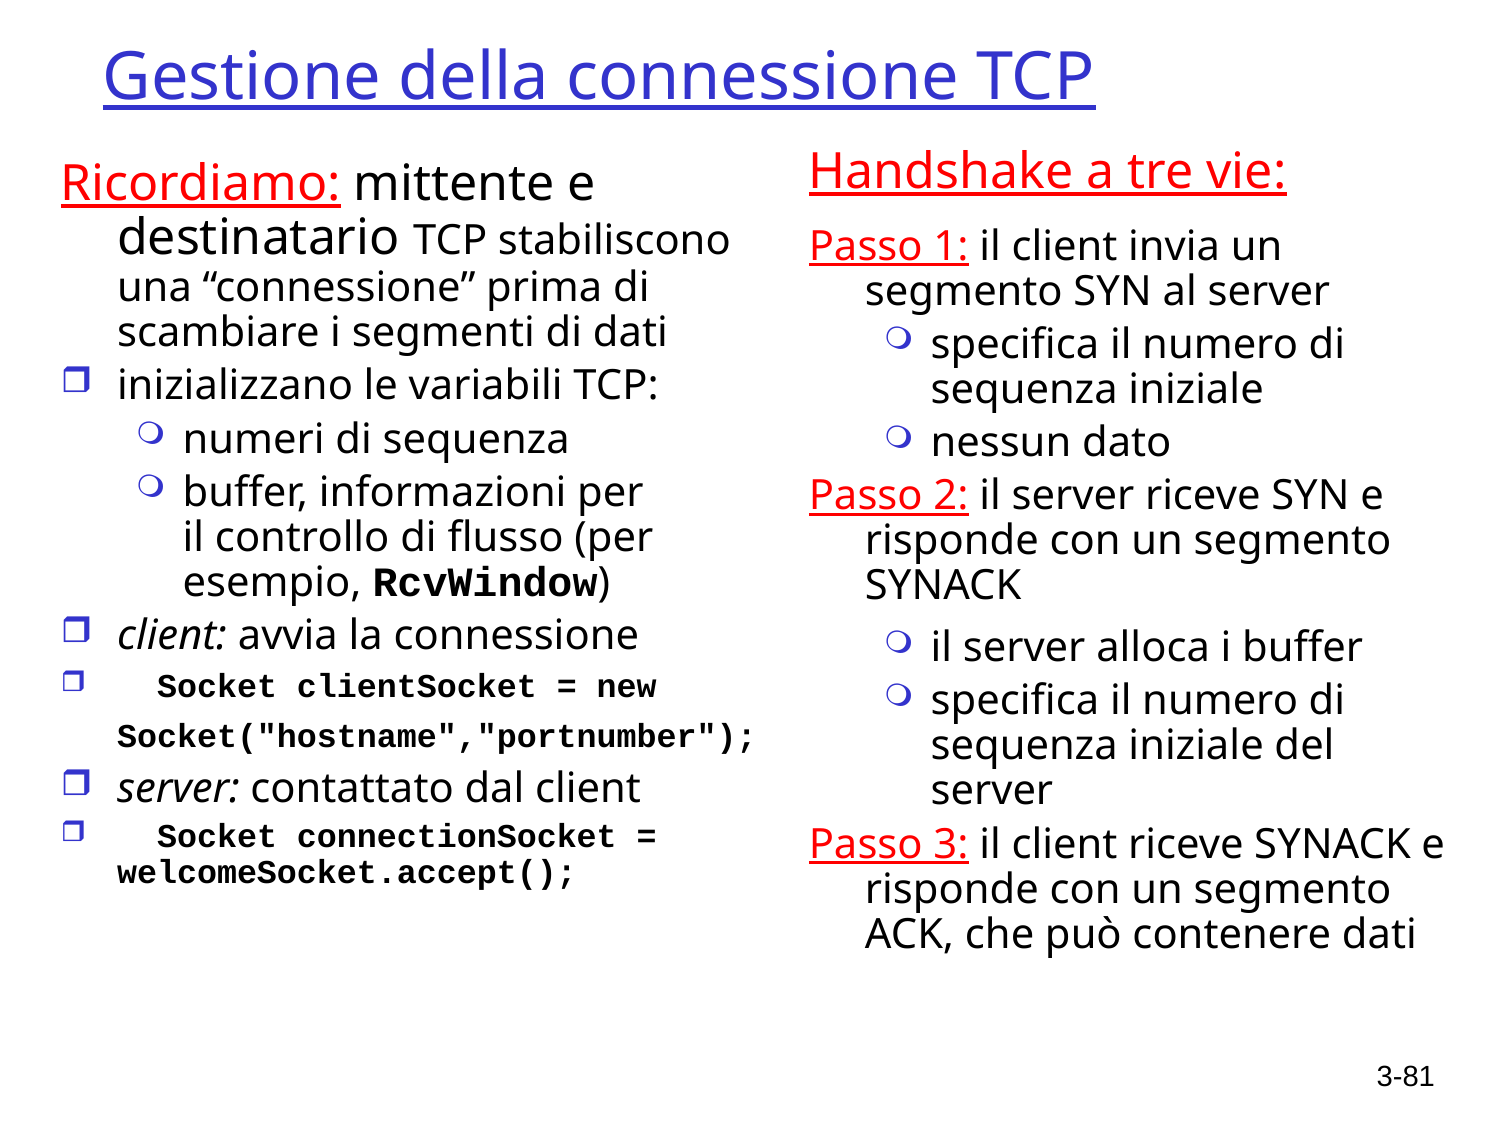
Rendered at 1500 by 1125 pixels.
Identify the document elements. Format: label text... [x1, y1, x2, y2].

slide_number 3-81 [1338, 1049, 1451, 1125]
title Gestione della connessione TCP [87, 0, 1363, 148]
list Ricordiamo: mittente e destinatario TCP stabiliscono una “connessione” prima di scambiare i segmenti di dati inizializzano le variabili TCP: numeri di sequenza buffer, informazioni per il controllo di flusso (per esempio, RcvWindow) client: avvia la connessione Socket clientSocket = new Socket("hostname","portnumber"); server: contattato dal client Socket connectionSocket = welcomeSocket.accept(); [45, 149, 778, 913]
list Handshake a tre vie: Passo 1: il client invia un segmento SYN al server specifica il numero di sequenza iniziale nessun dato Passo 2: il server riceve SYN e risponde con un segmento SYNACK il server alloca i buffer specifica il numero di sequenza iniziale del server Passo 3: il client riceve SYNACK e risponde con un segmento ACK, che può contenere dati [793, 137, 1469, 1029]
